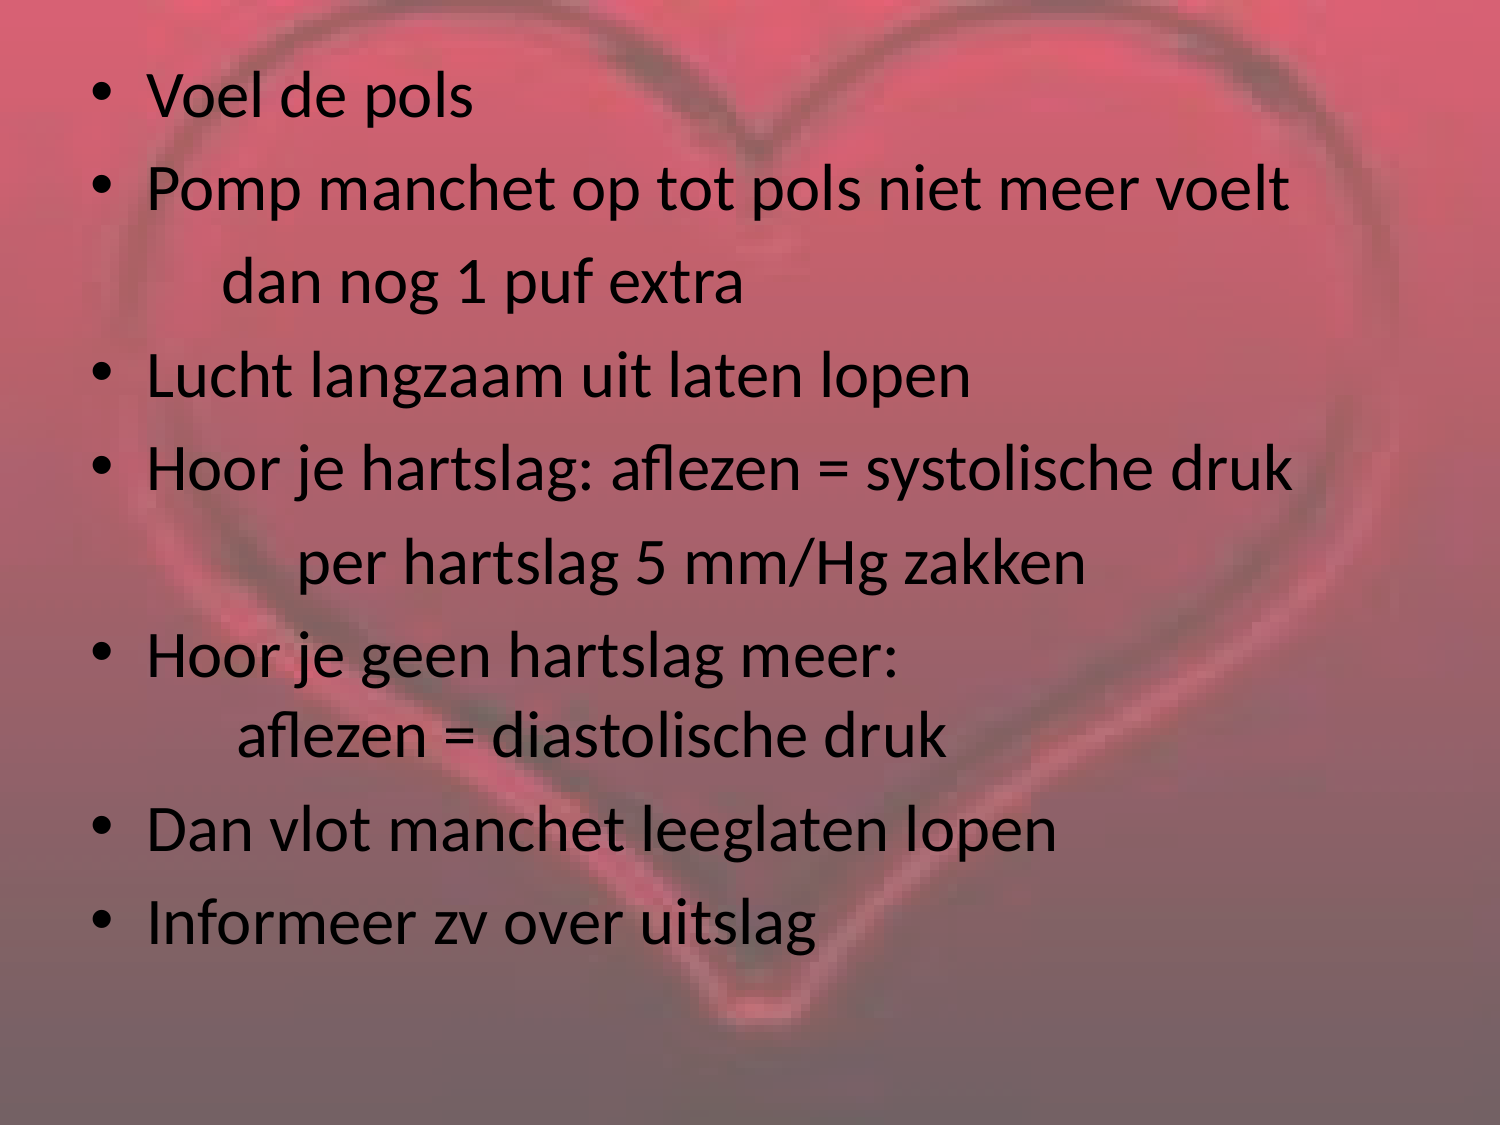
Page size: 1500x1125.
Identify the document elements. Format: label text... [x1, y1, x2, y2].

list Voel de pols Pomp manchet op tot pols niet meer voelt dan nog 1 puf extra Lucht langzaam uit laten lopen Hoor je hartslag: aflezen = systolische druk per hartslag 5 mm/Hg zakken Hoor je geen hartslag meer: aflezen = diastolische druk Dan vlot manchet leeglaten lopen Informeer zv over uitslag [75, 42, 1425, 1005]
